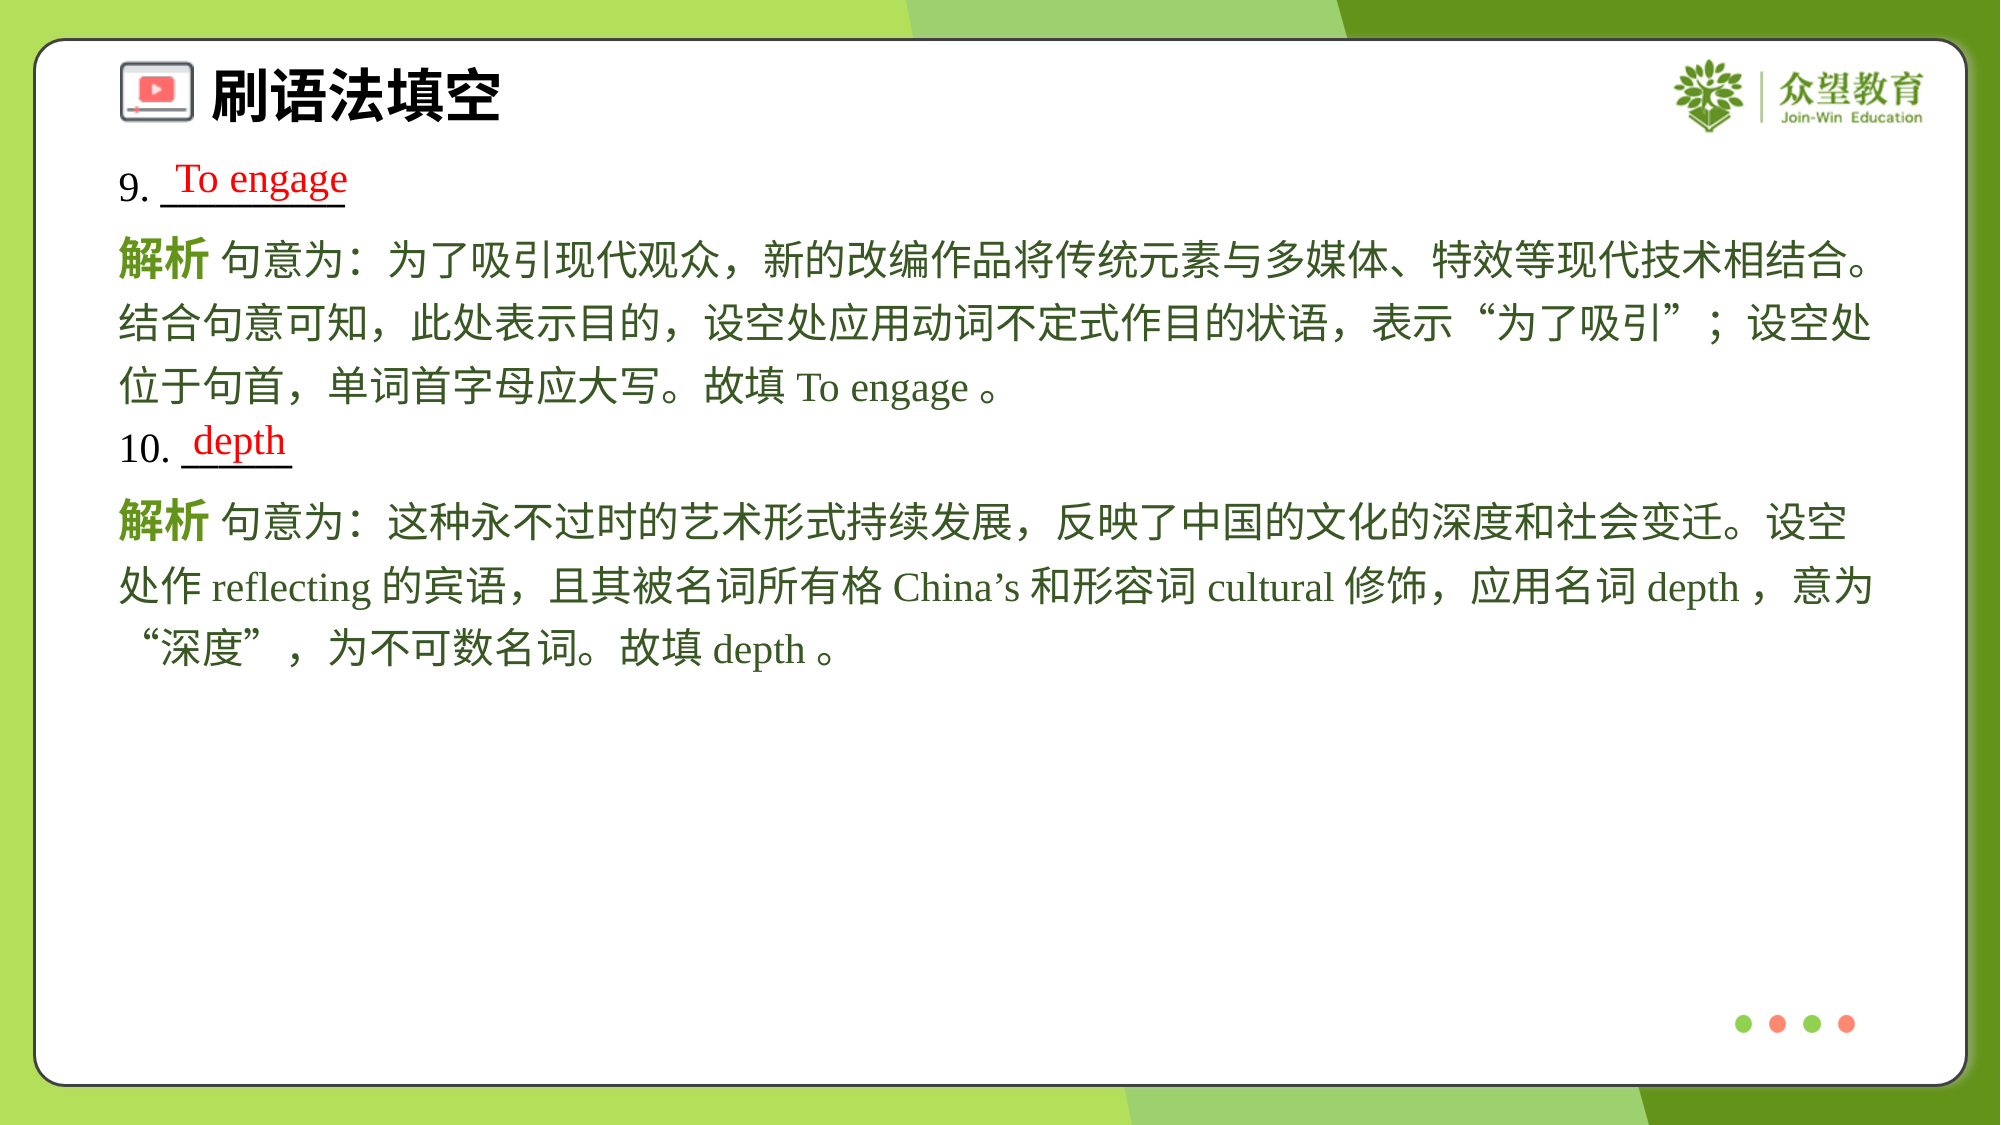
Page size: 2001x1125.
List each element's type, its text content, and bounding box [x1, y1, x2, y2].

picture [0, 0, 2000, 1125]
text_box 10. ______ [118, 408, 1883, 466]
text_box 解析 句意为：为了吸引现代观众，新的改编作品将传统元素与多媒体、特效等现代技术相结合。结合句意可知，此处表示目的，设空处应用动词不定式作目的状语，表示“为了吸引”；设空处位于句首，单词首字母应大写。故填To engage。 [118, 215, 1883, 405]
text_box depth [188, 400, 291, 458]
text_box To engage [165, 138, 358, 196]
text_box 解析 句意为：这种永不过时的艺术形式持续发展，反映了中国的文化的深度和社会变迁。设空处作reflecting的宾语，且其被名词所有格China’s和形容词cultural修饰，应用名词depth，意为“深度”，为不可数名词。故填depth。 [118, 478, 1883, 668]
text_box 9. __________ [118, 146, 1883, 204]
